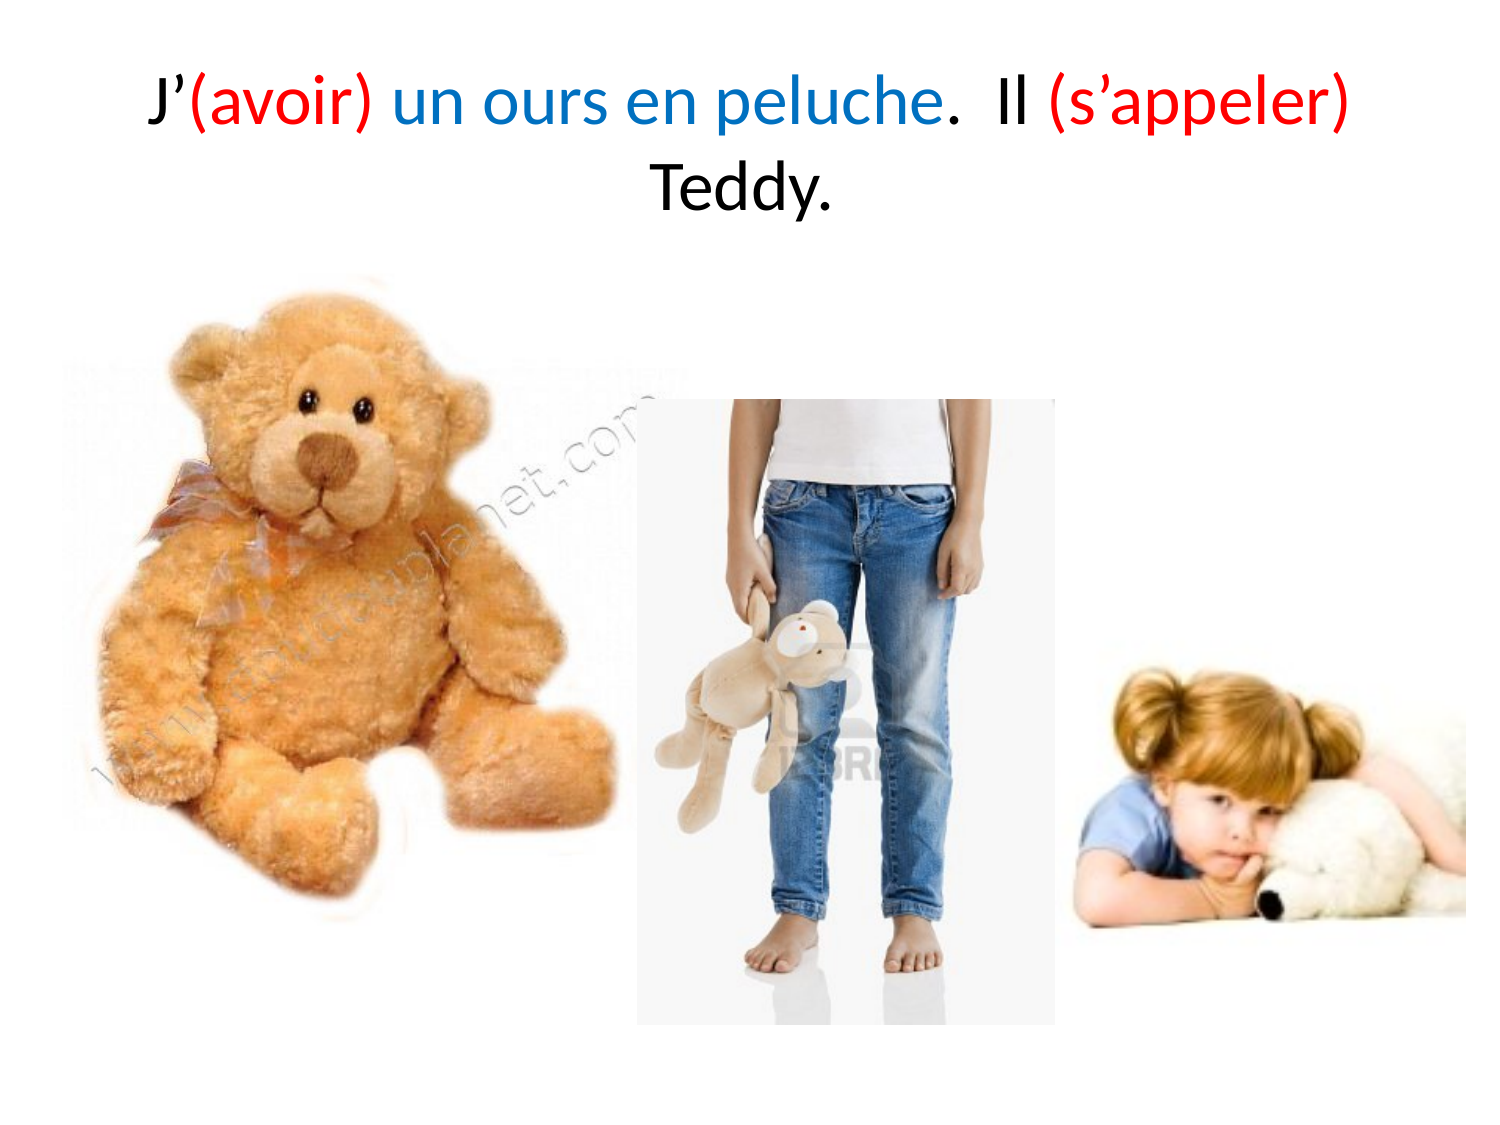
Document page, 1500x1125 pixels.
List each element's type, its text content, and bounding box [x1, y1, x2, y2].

picture [62, 262, 1466, 1026]
title J’(avoir) un ours en peluche. Il (s’appeler) Teddy. [75, 45, 1425, 233]
